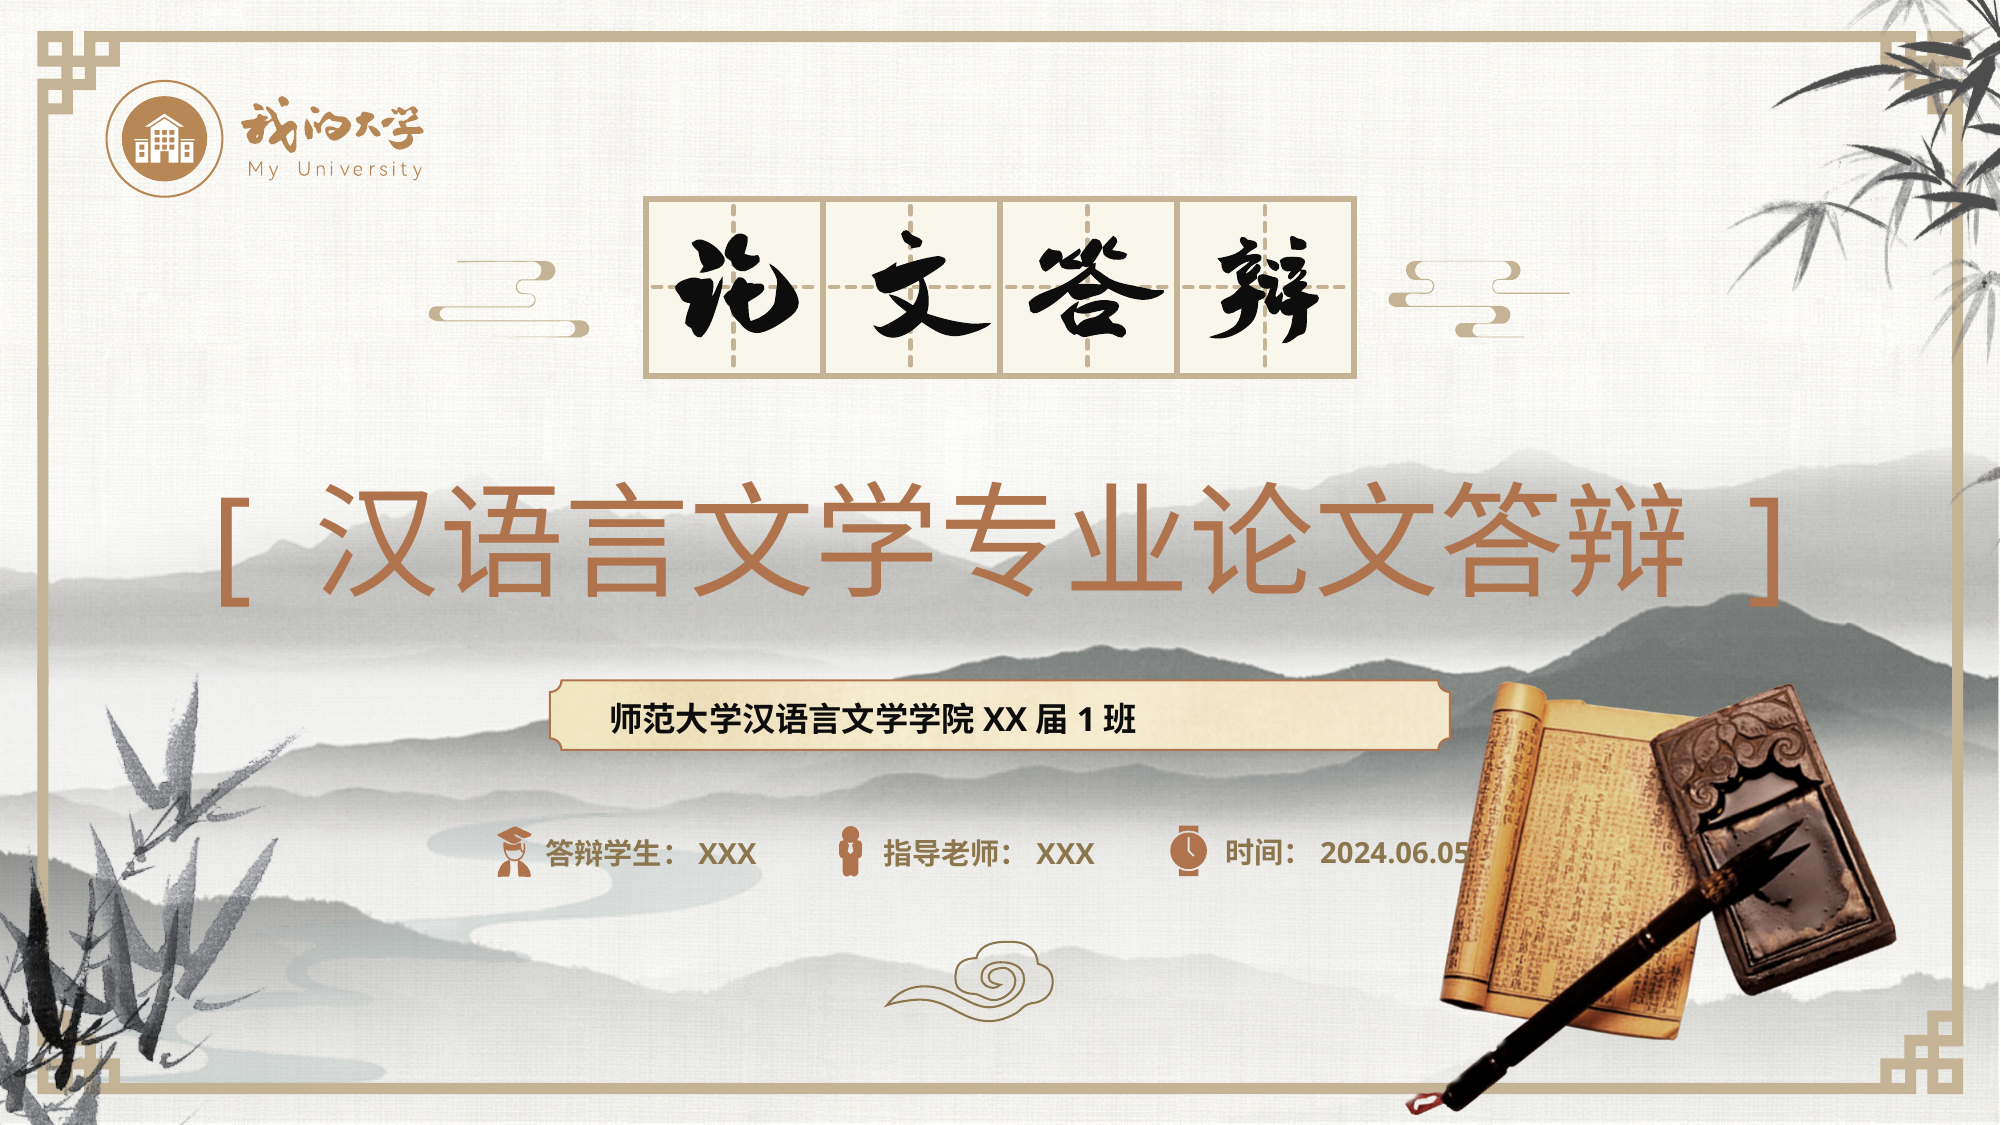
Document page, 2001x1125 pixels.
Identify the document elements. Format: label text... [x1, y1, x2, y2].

picture [73, 67, 84, 79]
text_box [106, 80, 424, 197]
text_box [645, 198, 1355, 377]
text_box 师范大学汉语言文学学院XX届1班 [594, 690, 1406, 746]
text_box [1388, 260, 1570, 338]
text_box [428, 260, 590, 338]
picture [0, 0, 2001, 1125]
picture [49, 43, 61, 55]
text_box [497, 825, 1503, 879]
text_box [548, 679, 1451, 751]
text_box [886, 941, 1053, 1022]
picture [49, 90, 61, 103]
text_box [ 汉语言文学专业论文答辩 ] [196, 455, 1804, 620]
picture [96, 43, 108, 55]
